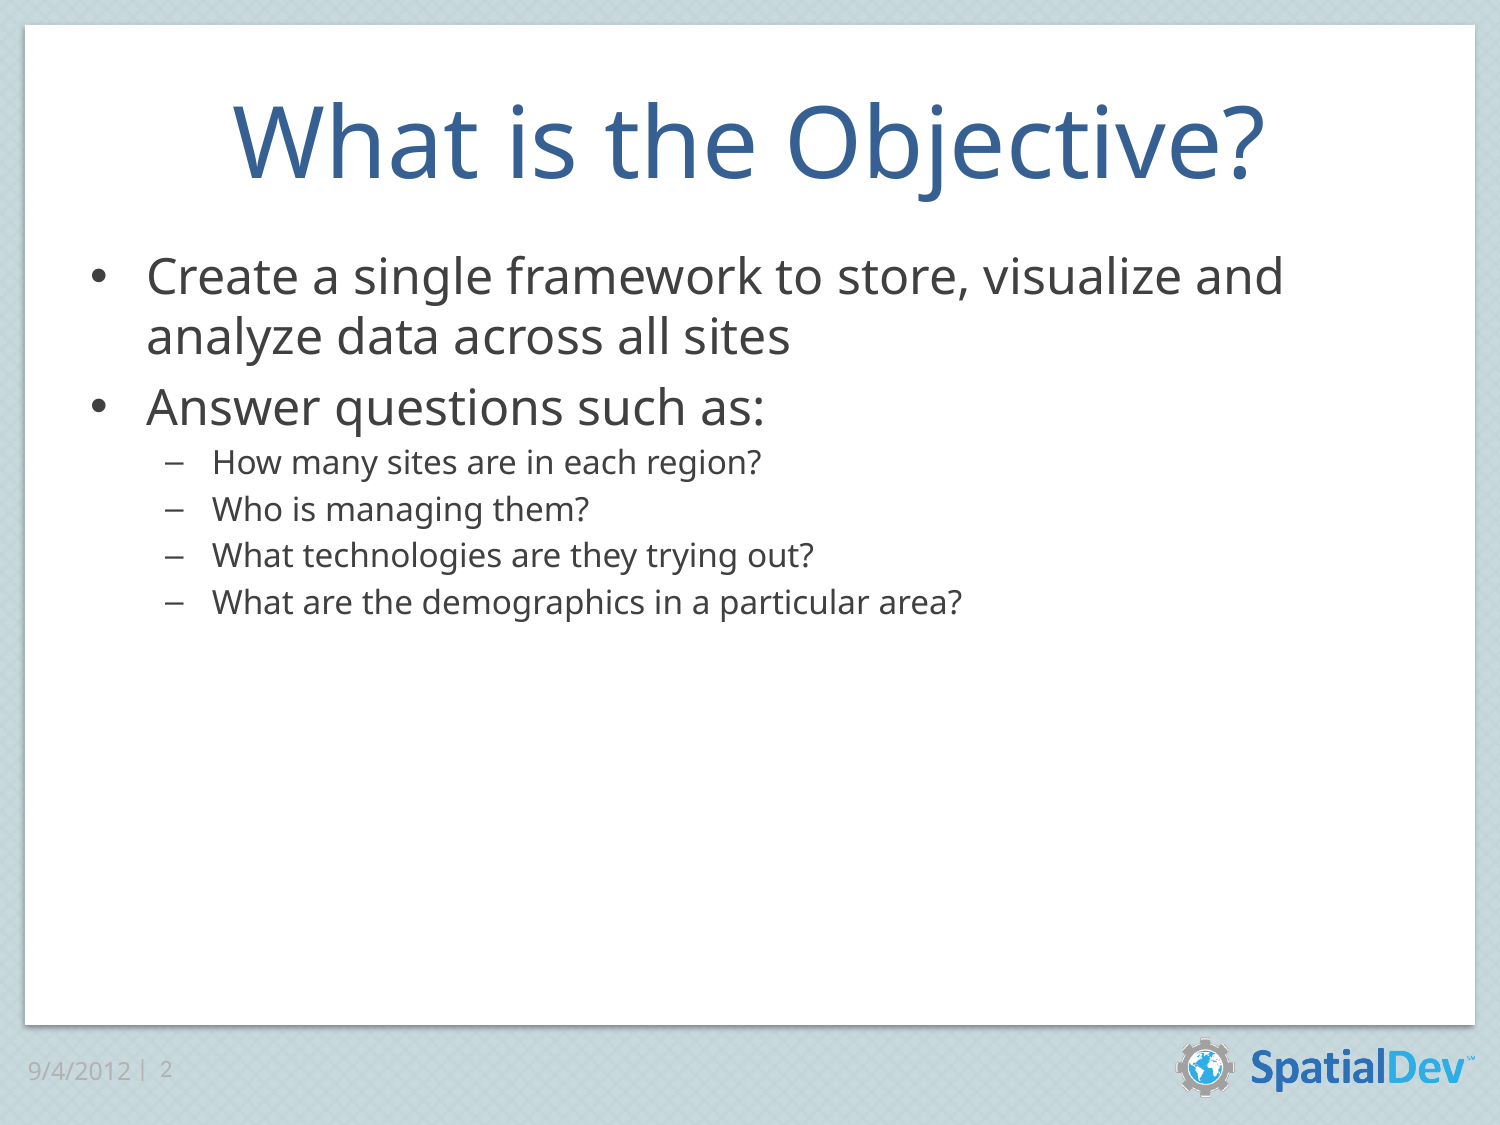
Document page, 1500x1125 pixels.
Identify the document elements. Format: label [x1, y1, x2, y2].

picture [0, 0, 1500, 1125]
text_box [1174, 1037, 1476, 1099]
